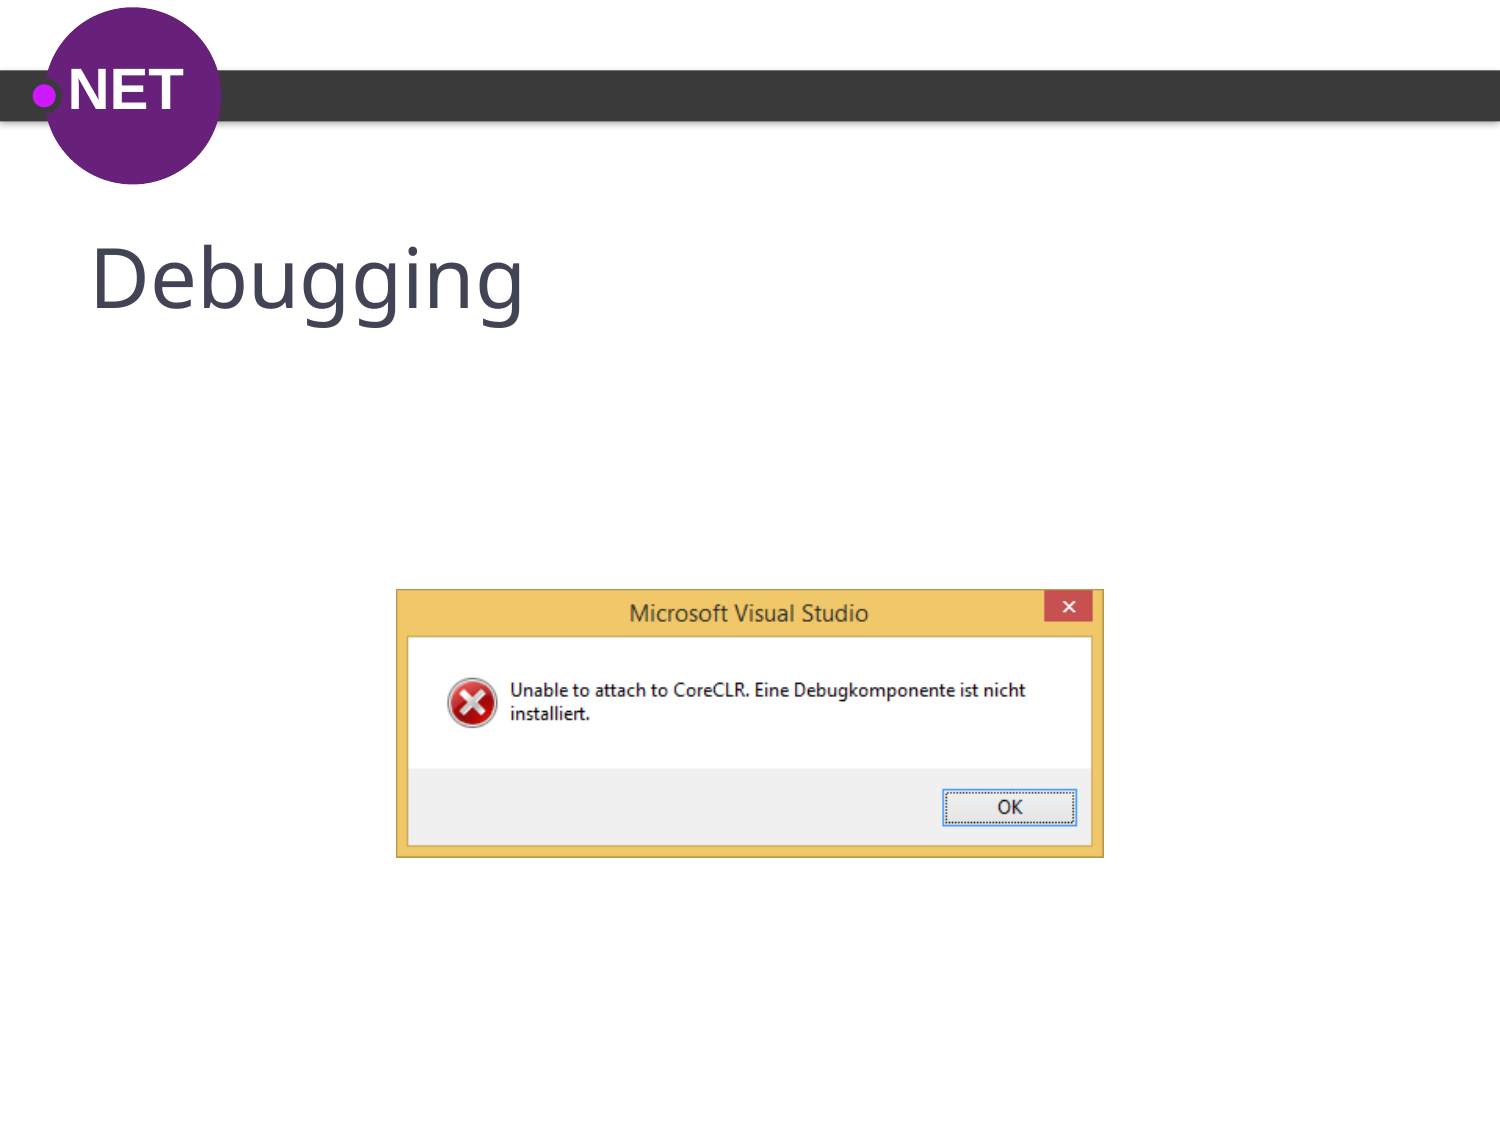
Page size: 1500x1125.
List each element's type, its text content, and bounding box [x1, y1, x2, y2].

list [396, 589, 1104, 859]
title Debugging [75, 187, 1425, 363]
